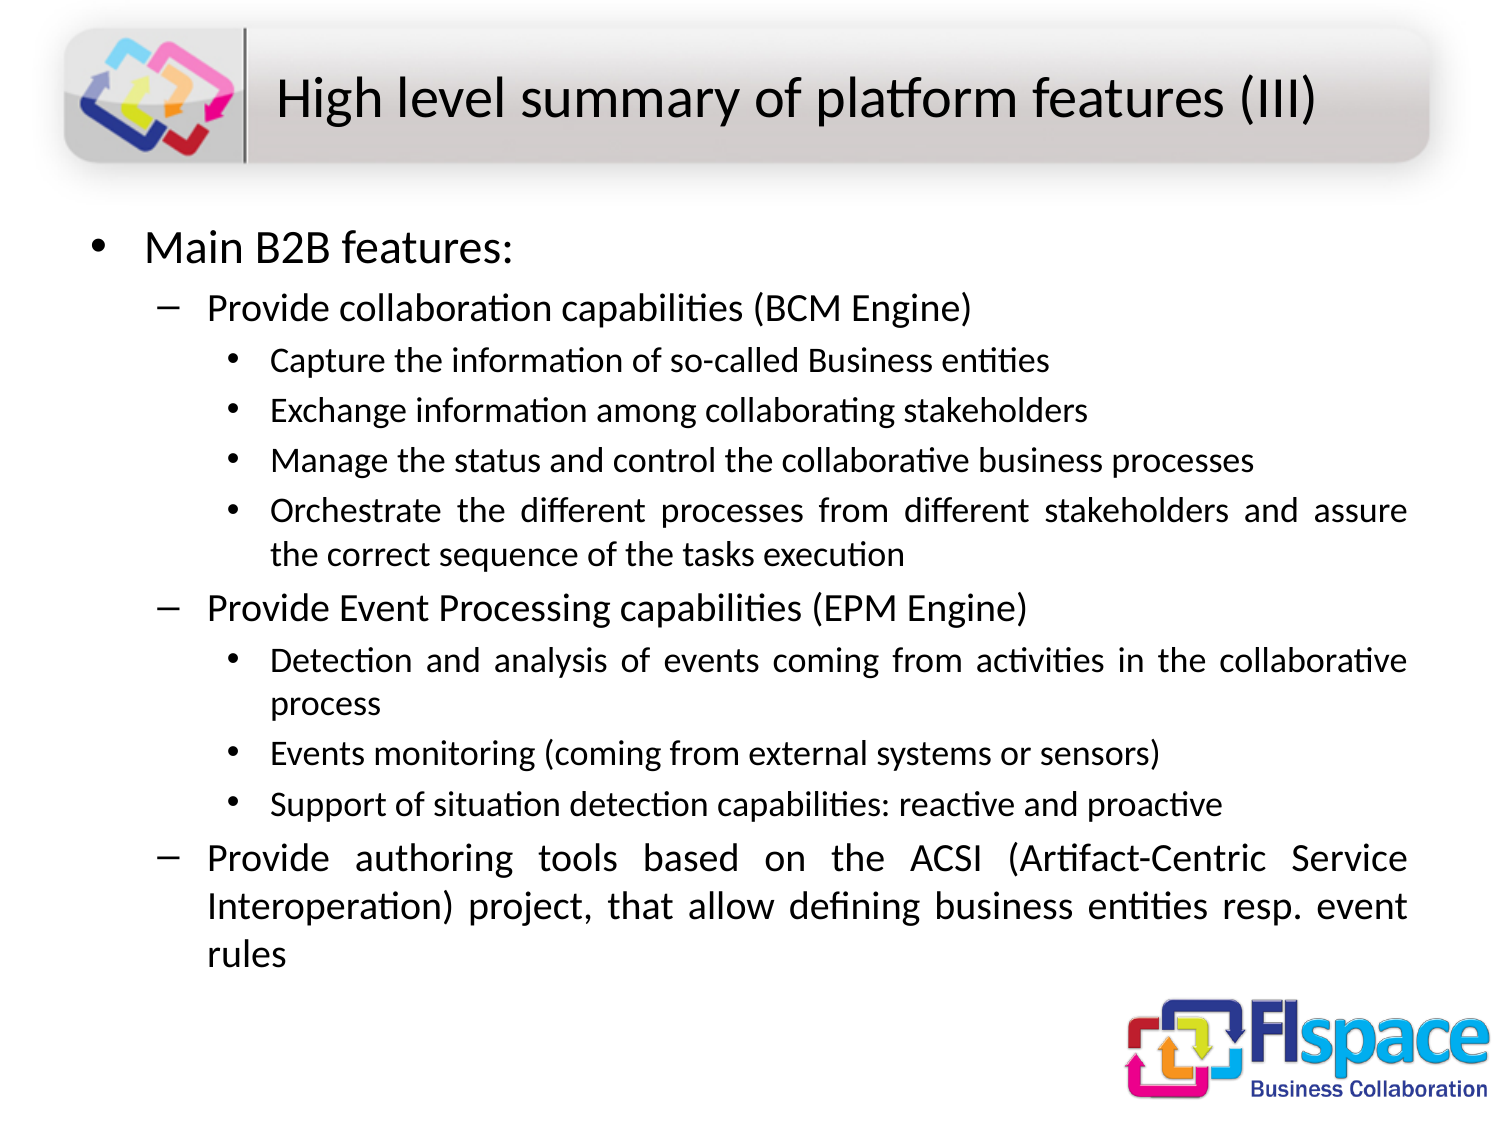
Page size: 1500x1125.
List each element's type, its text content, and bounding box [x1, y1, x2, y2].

picture [0, 0, 1500, 253]
title High level summary of platform features (III) [261, 39, 1401, 149]
list Main B2B features: Provide collaboration capabilities (BCM Engine) Capture the information of so-called Business entities Exchange information among collaborating stakeholders Manage the status and control the collaborative business processes Orchestrate the different processes from different stakeholders and assure the correct sequence of the tasks execution Provide Event Processing capabilities (EPM Engine) Detection and analysis of events coming from activities in the collaborative process Events monitoring (coming from external systems or sensors) Support of situation detection capabilities: reactive and proactive Provide authoring tools based on the ACSI (Artifact-Centric Service Interoperation) project, that allow defining business entities resp. event rules [75, 208, 1425, 988]
picture [1118, 993, 1496, 1101]
